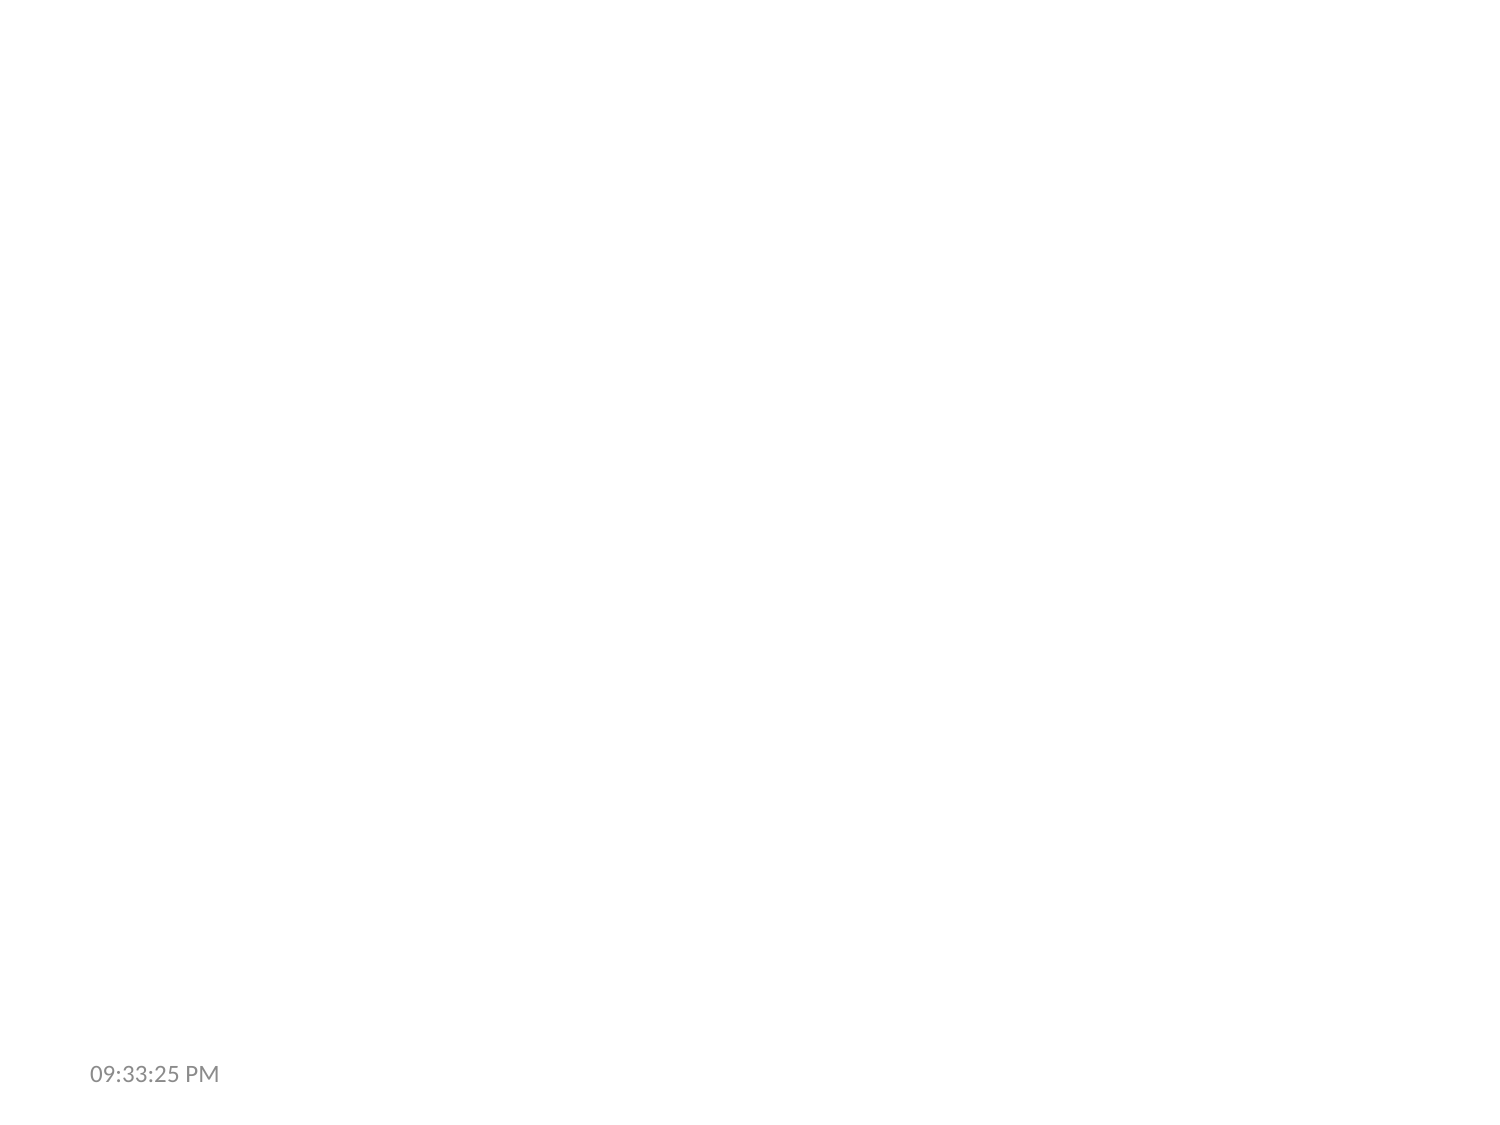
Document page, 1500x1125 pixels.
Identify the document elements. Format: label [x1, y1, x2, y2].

slide_number [75, 1042, 425, 1103]
